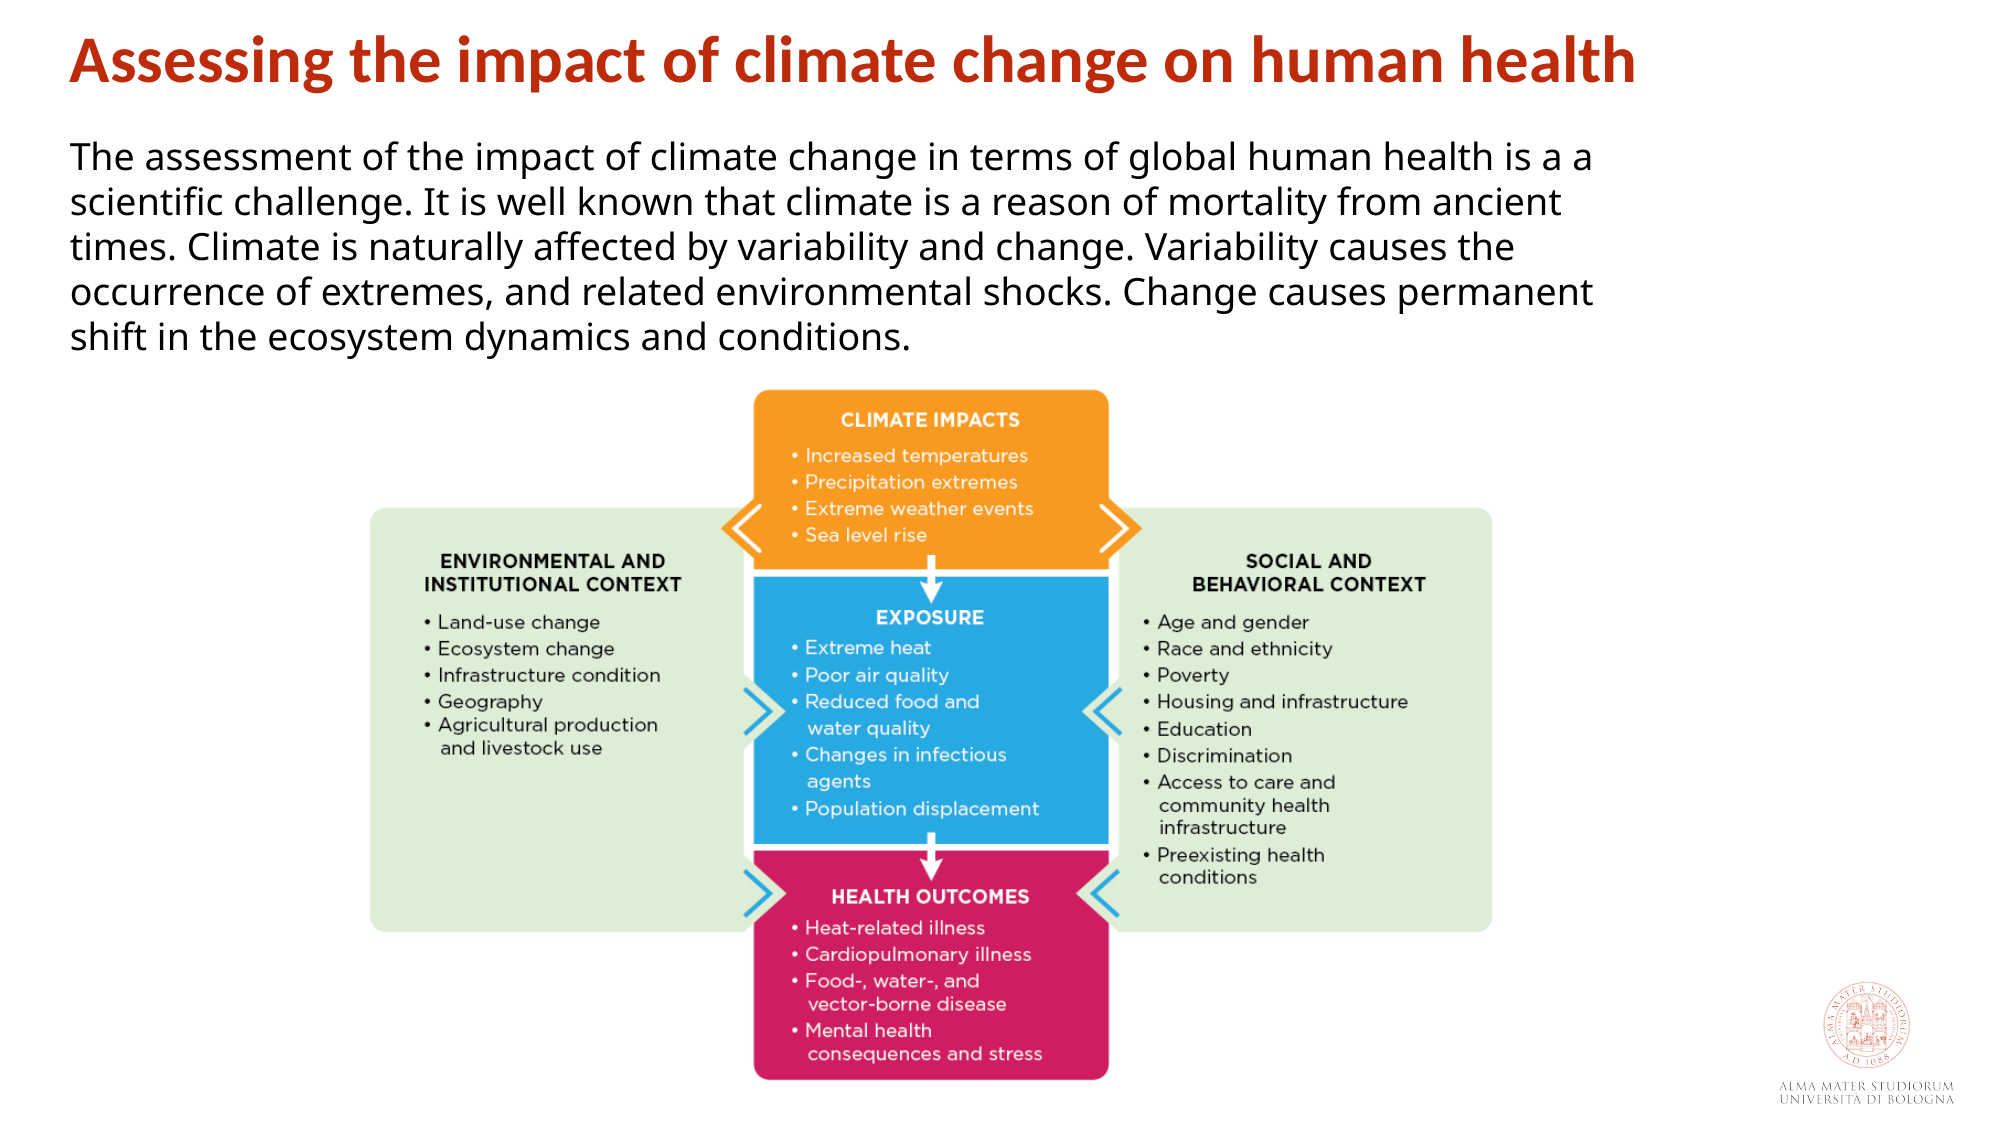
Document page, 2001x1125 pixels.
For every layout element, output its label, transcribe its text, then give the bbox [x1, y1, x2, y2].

list Assessing the impact of climate change on human health [55, 42, 1898, 149]
list The assessment of the impact of climate change in terms of global human health is a a scientific challenge. It is well known that climate is a reason of mortality from ancient times. Climate is naturally affected by variability and change. Variability causes the occurrence of extremes, and related environmental shocks. Change causes permanent shift in the ecosystem dynamics and conditions. [55, 125, 1661, 220]
picture [365, 385, 1497, 1089]
picture [1752, 964, 1981, 1118]
